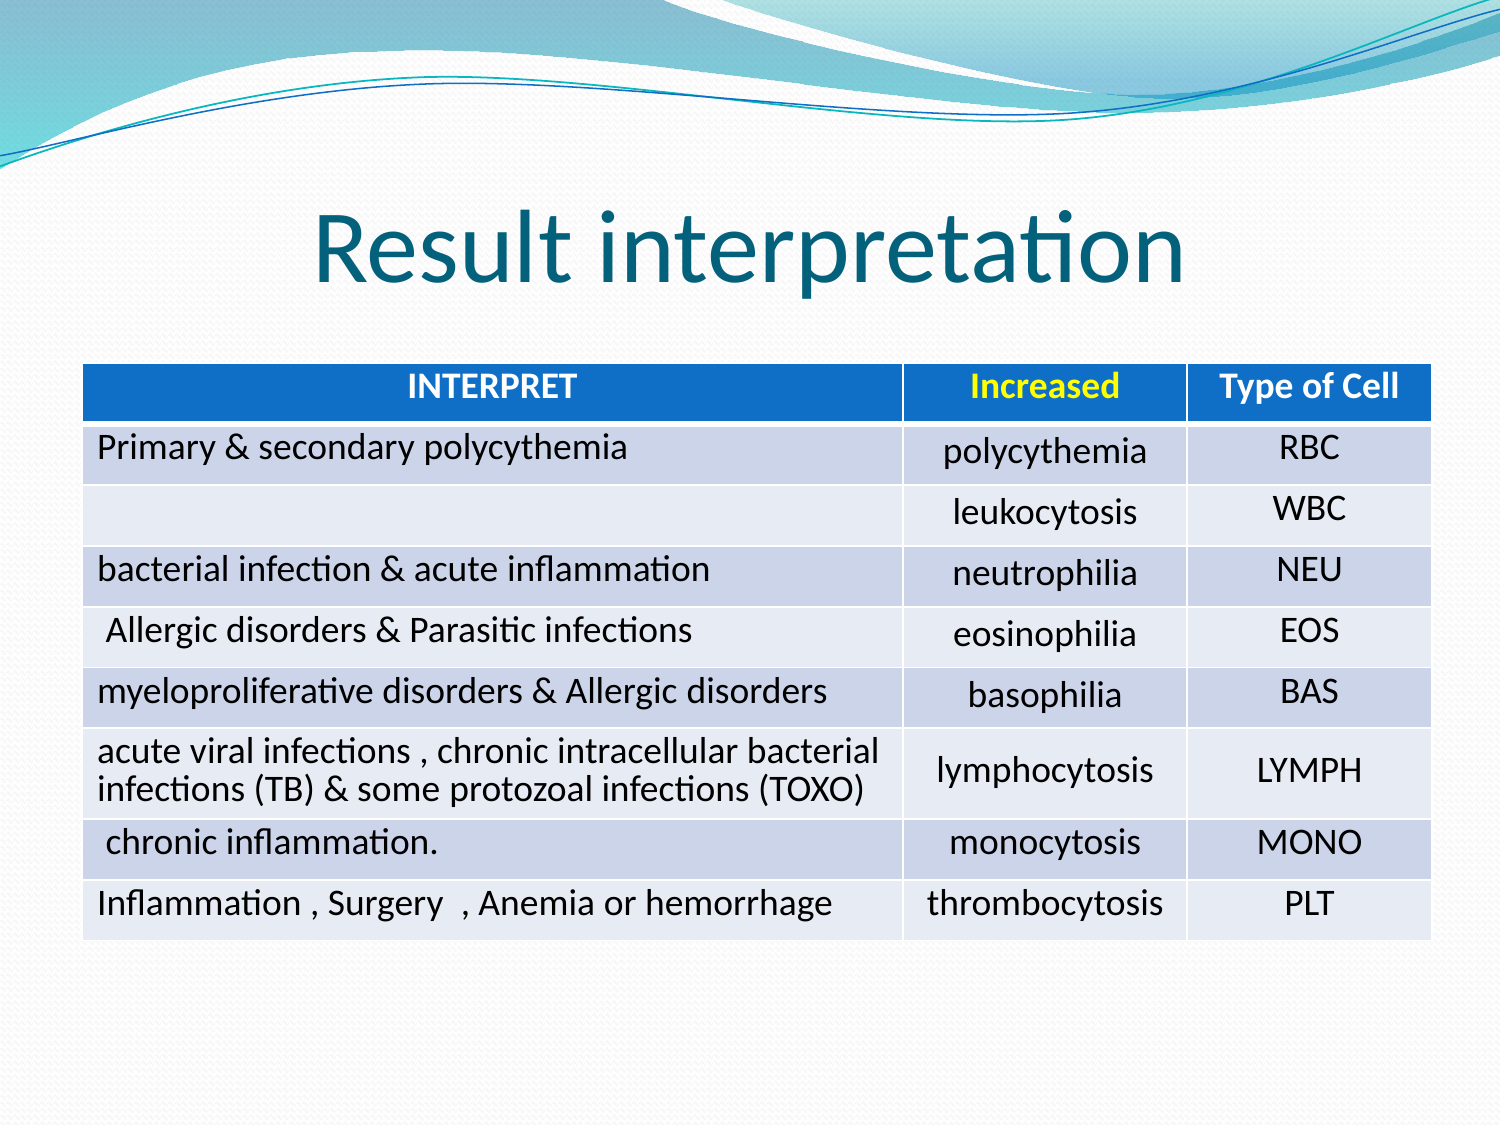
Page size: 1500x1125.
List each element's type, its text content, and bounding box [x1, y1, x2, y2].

table_cell eosinophilia [904, 608, 1186, 667]
table_header Increased [904, 364, 1186, 421]
table_cell myeloproliferative disorders & Allergic disorders [83, 668, 902, 727]
table_cell NEU [1188, 547, 1431, 606]
table_cell MONO [1188, 820, 1431, 879]
table_cell RBC [1188, 427, 1431, 484]
table_cell polycythemia [904, 427, 1186, 484]
table_cell thrombocytosis [904, 881, 1186, 940]
table_cell LYMPH [1188, 729, 1431, 818]
table_cell WBC [1188, 486, 1431, 545]
table_header Type of Cell [1188, 364, 1431, 421]
table_cell PLT [1188, 881, 1431, 940]
table_cell BAS [1188, 668, 1431, 727]
table_cell acute viral infections , chronic intracellular bacterial infections (TB) & some protozoal infections (TOXO) [83, 729, 902, 818]
table_cell lymphocytosis [904, 729, 1186, 818]
table_cell Primary & secondary polycythemia [83, 427, 902, 484]
table_cell Allergic disorders & Parasitic infections [83, 608, 902, 667]
title Result interpretation [75, 115, 1425, 303]
table_header INTERPRET [83, 364, 902, 421]
table_cell neutrophilia [904, 547, 1186, 606]
table_cell [83, 486, 902, 545]
table_cell leukocytosis [904, 486, 1186, 545]
table_cell basophilia [904, 668, 1186, 727]
table_cell EOS [1188, 608, 1431, 667]
table_cell chronic inflammation. [83, 820, 902, 879]
table_cell Inflammation , Surgery , Anemia or hemorrhage [83, 881, 902, 940]
table_cell bacterial infection & acute inflammation [83, 547, 902, 606]
table_cell monocytosis [904, 820, 1186, 879]
